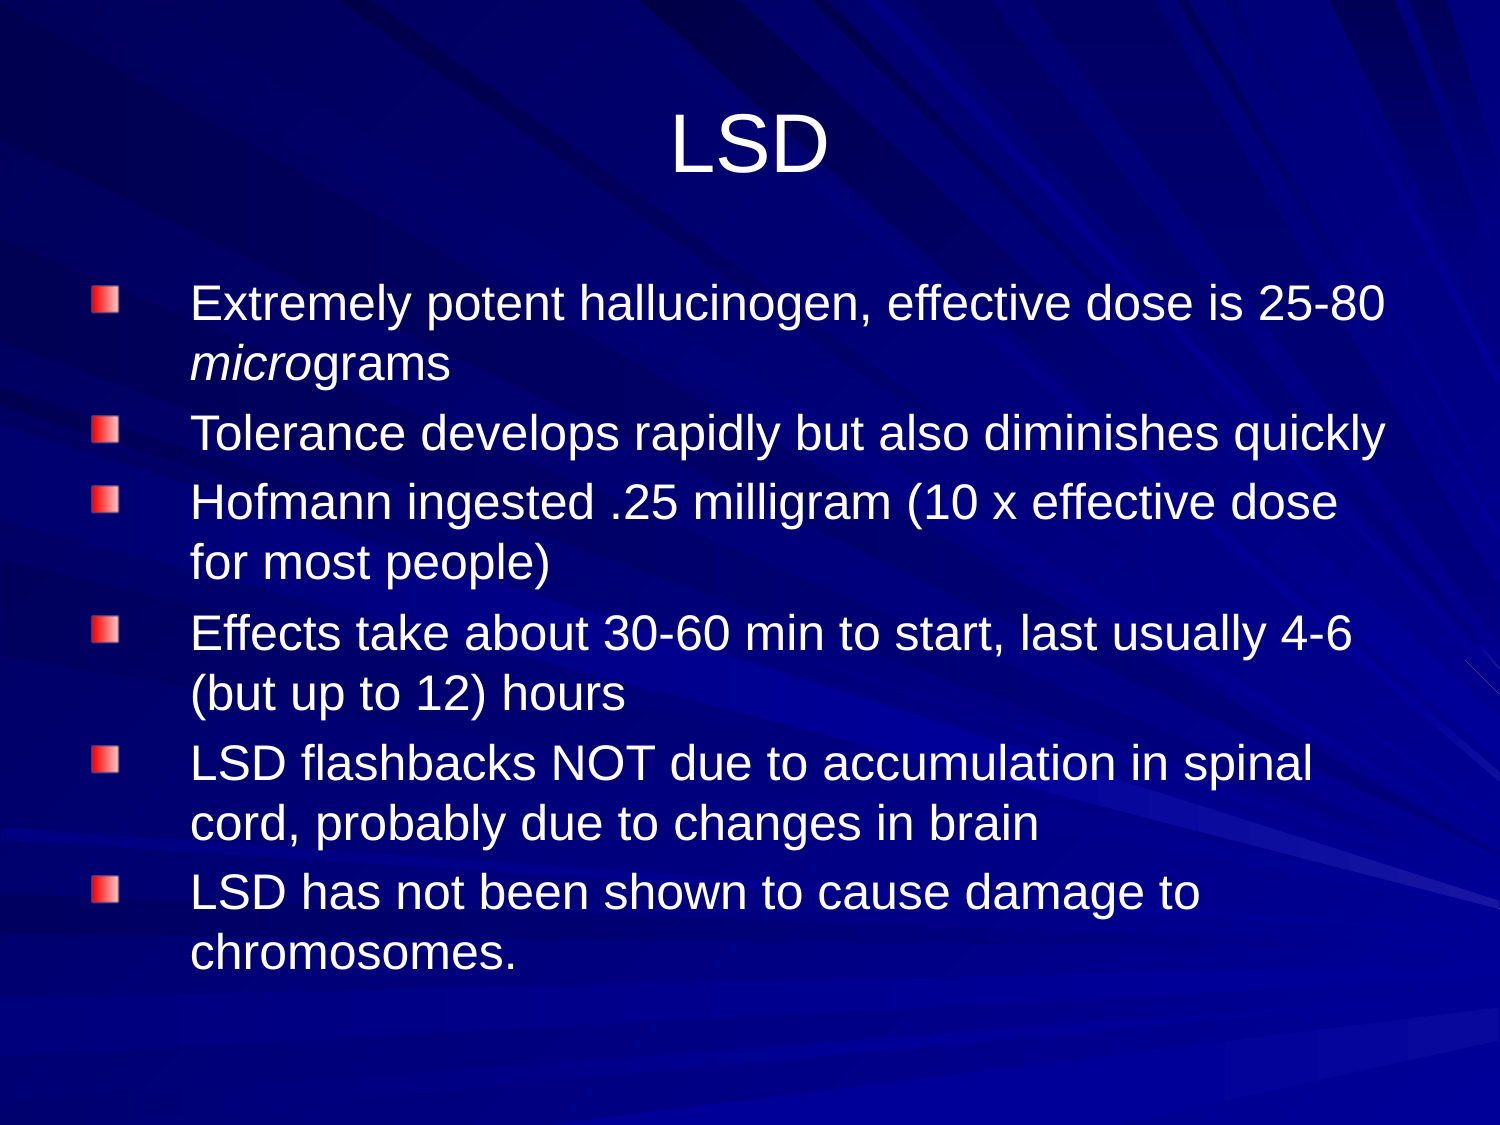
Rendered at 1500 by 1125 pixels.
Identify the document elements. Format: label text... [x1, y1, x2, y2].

picture [90, 414, 122, 446]
title LSD [74, 45, 1426, 234]
picture [90, 744, 122, 776]
picture [90, 284, 122, 316]
picture [90, 874, 122, 906]
list Extremely potent hallucinogen, effective dose is 25-80 micrograms Tolerance develops rapidly but also diminishes quickly Hofmann ingested .25 milligram (10 x effective dose for most people) Effects take about 30-60 min to start, last usually 4-6 (but up to 12) hours LSD flashbacks NOT due to accumulation in spinal cord, probably due to changes in brain LSD has not been shown to cause damage to chromosomes. [74, 262, 1426, 1006]
picture [90, 484, 122, 516]
picture [90, 614, 122, 646]
